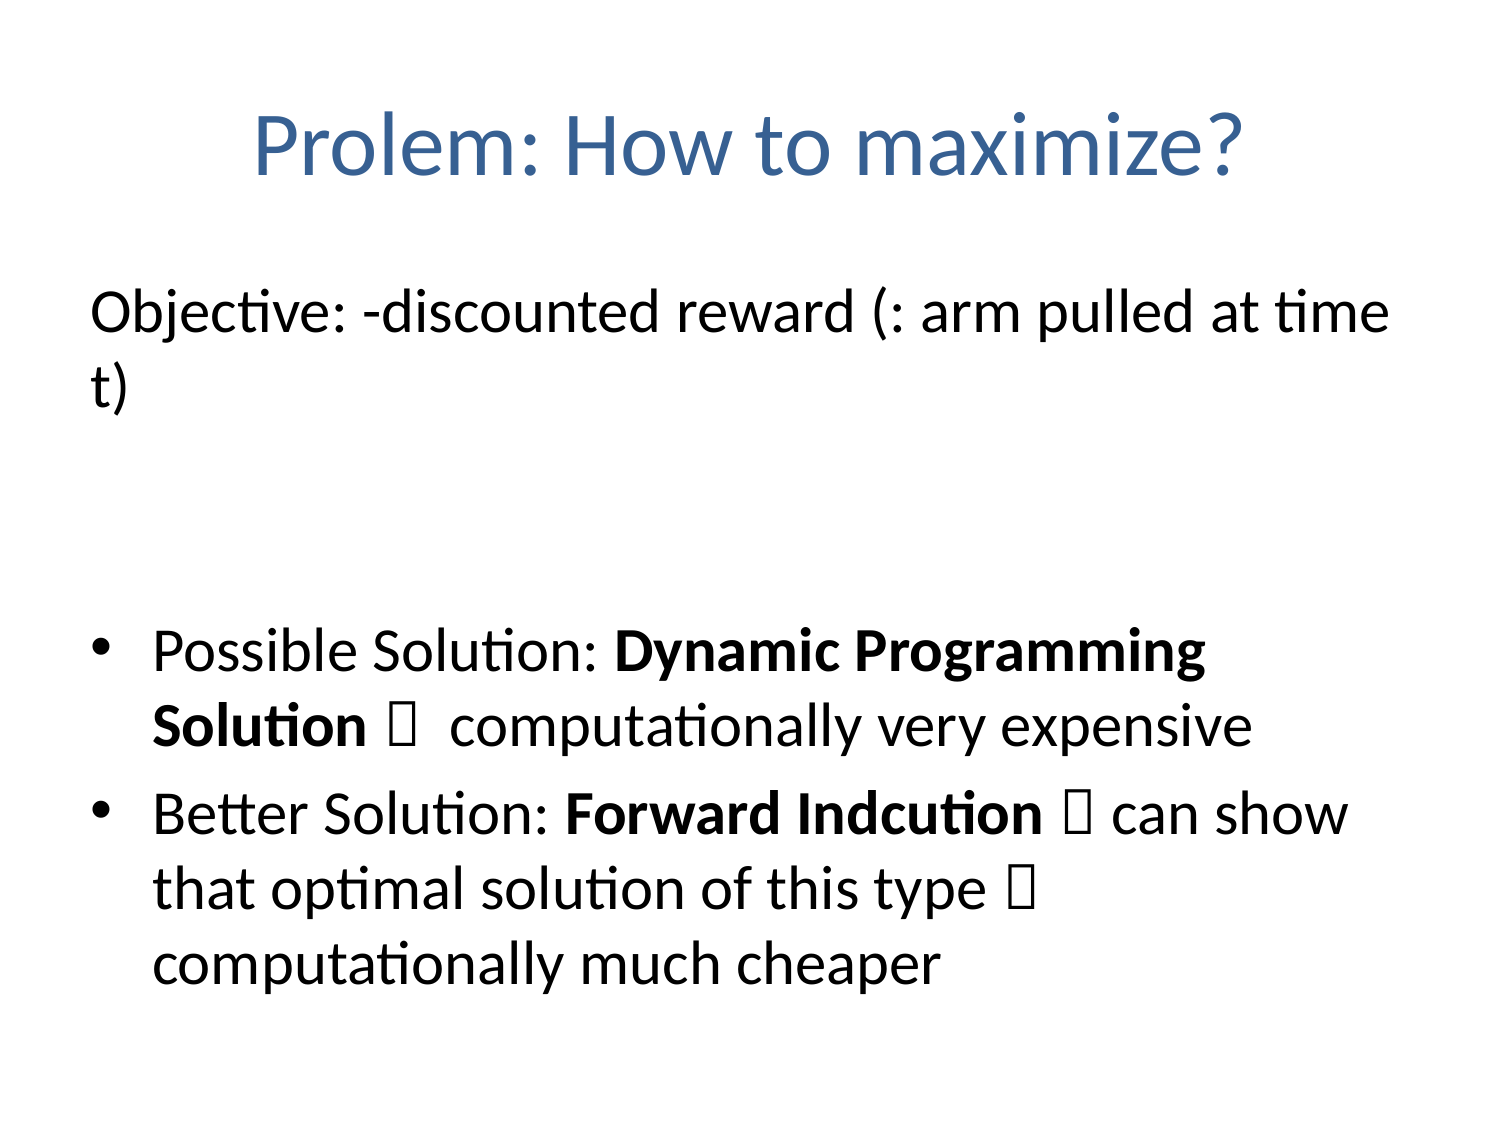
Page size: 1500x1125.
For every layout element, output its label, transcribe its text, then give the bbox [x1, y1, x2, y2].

title Prolem: How to maximize? [75, 45, 1425, 233]
